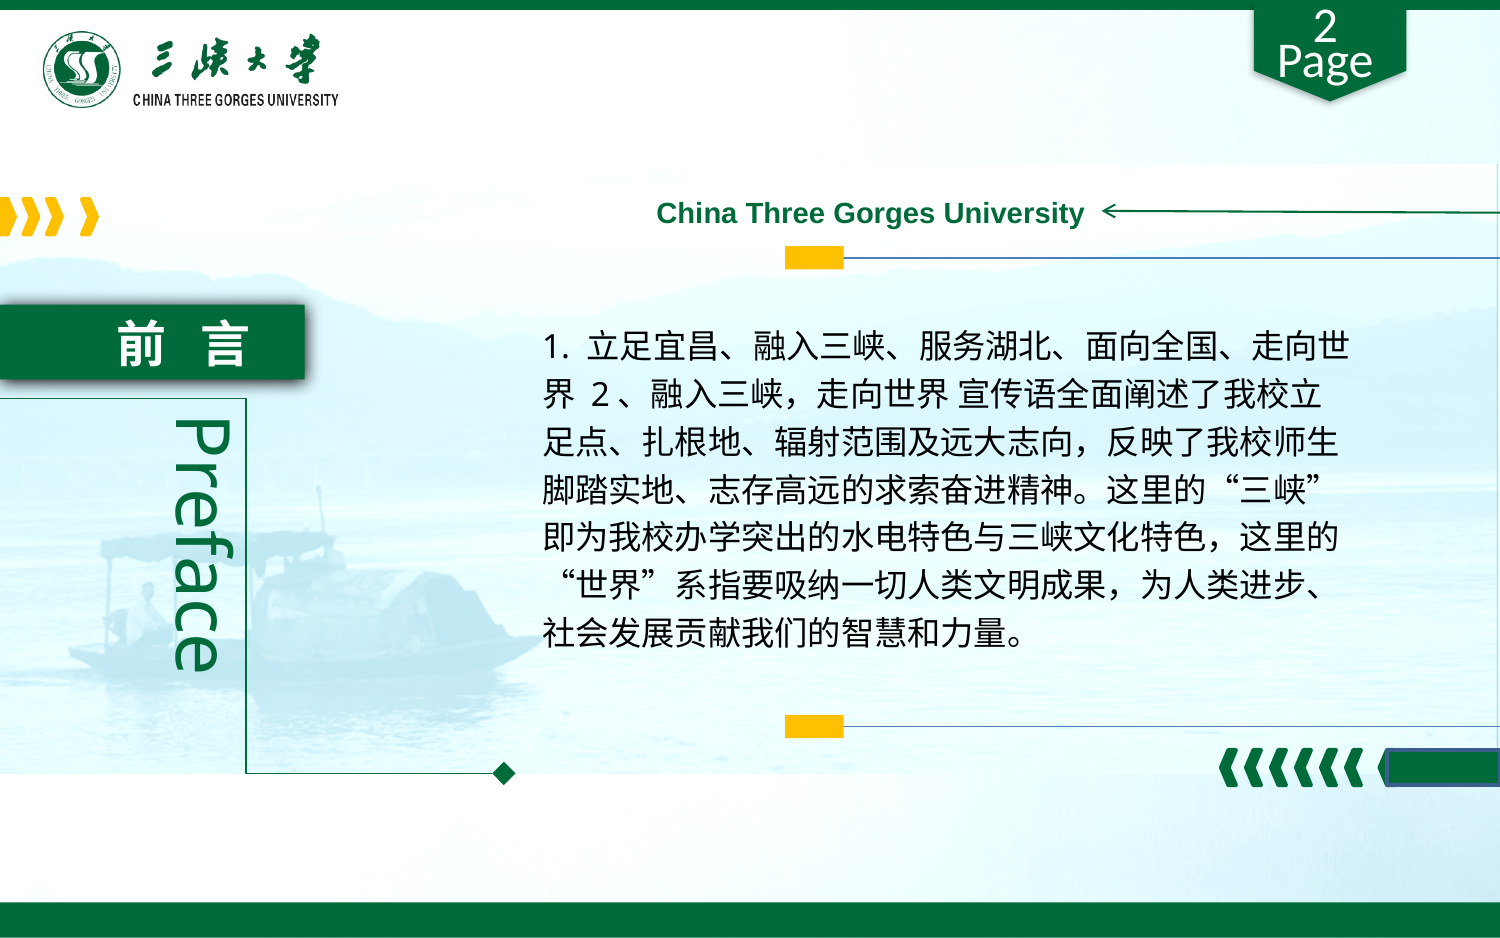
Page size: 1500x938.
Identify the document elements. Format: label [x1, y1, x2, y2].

text_box [0, 398, 493, 774]
text_box [640, 187, 1500, 239]
text_box [784, 245, 1500, 739]
text_box [0, 163, 1500, 774]
picture [0, 0, 1500, 163]
picture [0, 774, 1500, 938]
